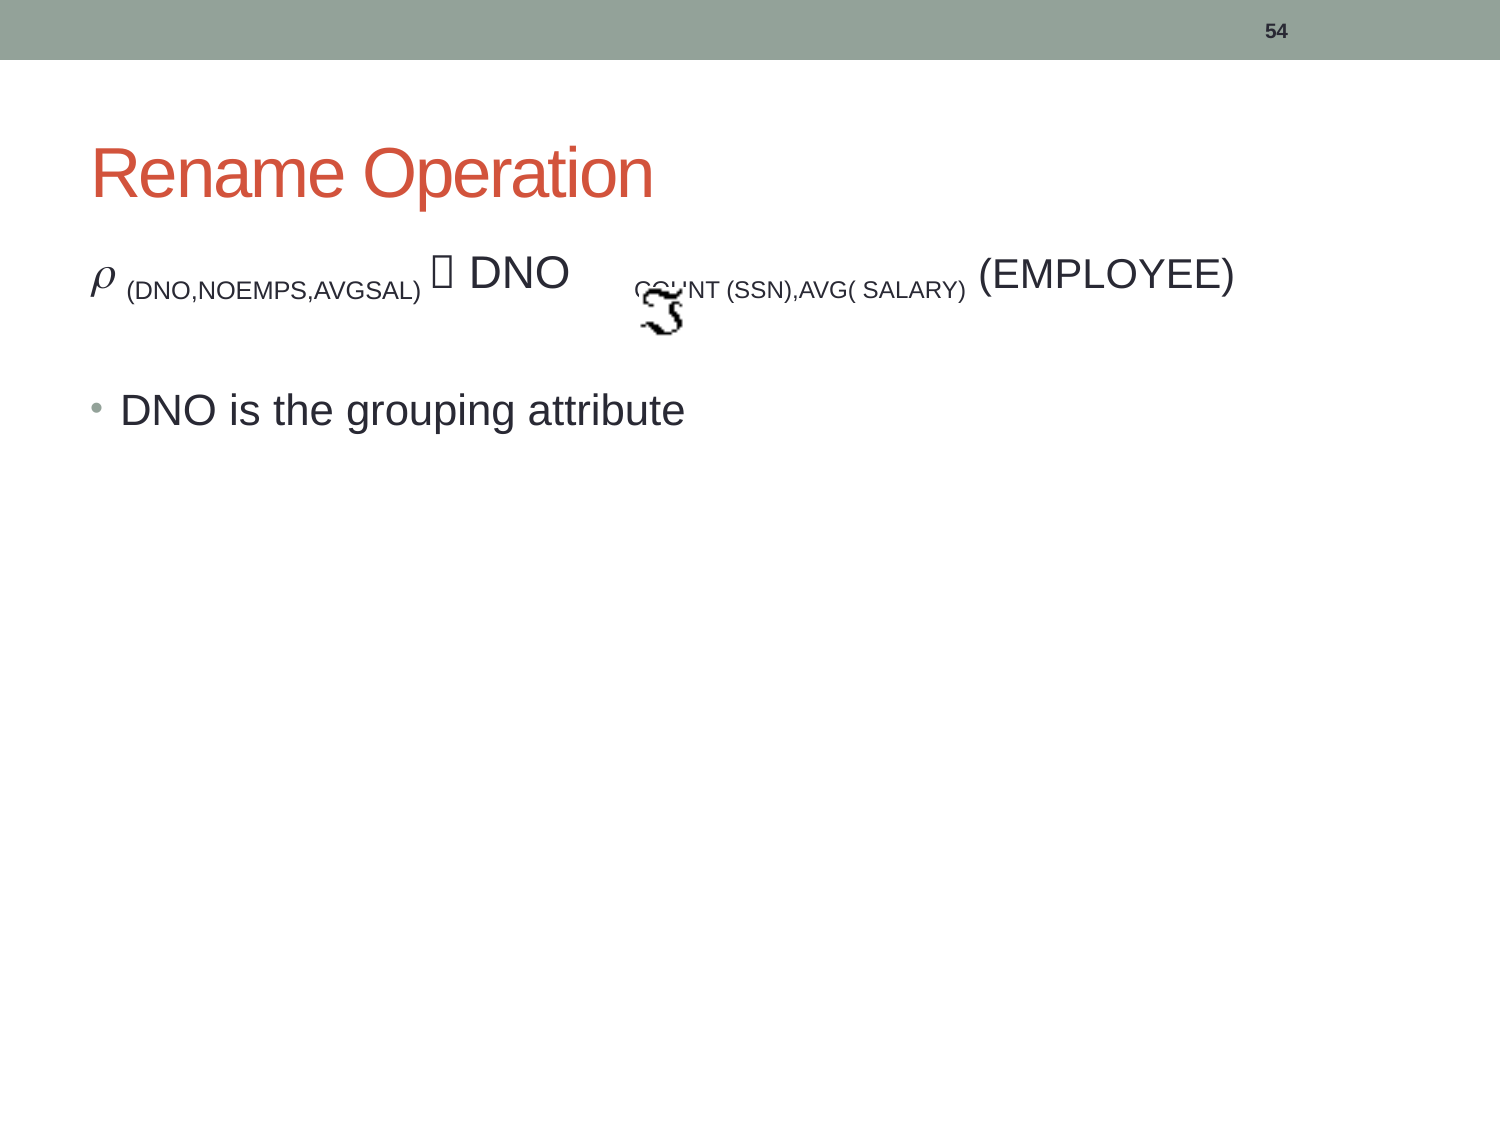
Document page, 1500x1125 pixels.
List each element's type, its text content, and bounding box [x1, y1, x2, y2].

list  (DNO,NOEMPS,AVGSAL)  DNO COUNT (SSN),AVG( SALARY) (EMPLOYEE) DNO is the grouping attribute [75, 234, 1425, 1035]
slide_number 54 [1250, 3, 1425, 57]
picture [639, 287, 688, 338]
title Rename Operation [75, 87, 1425, 234]
